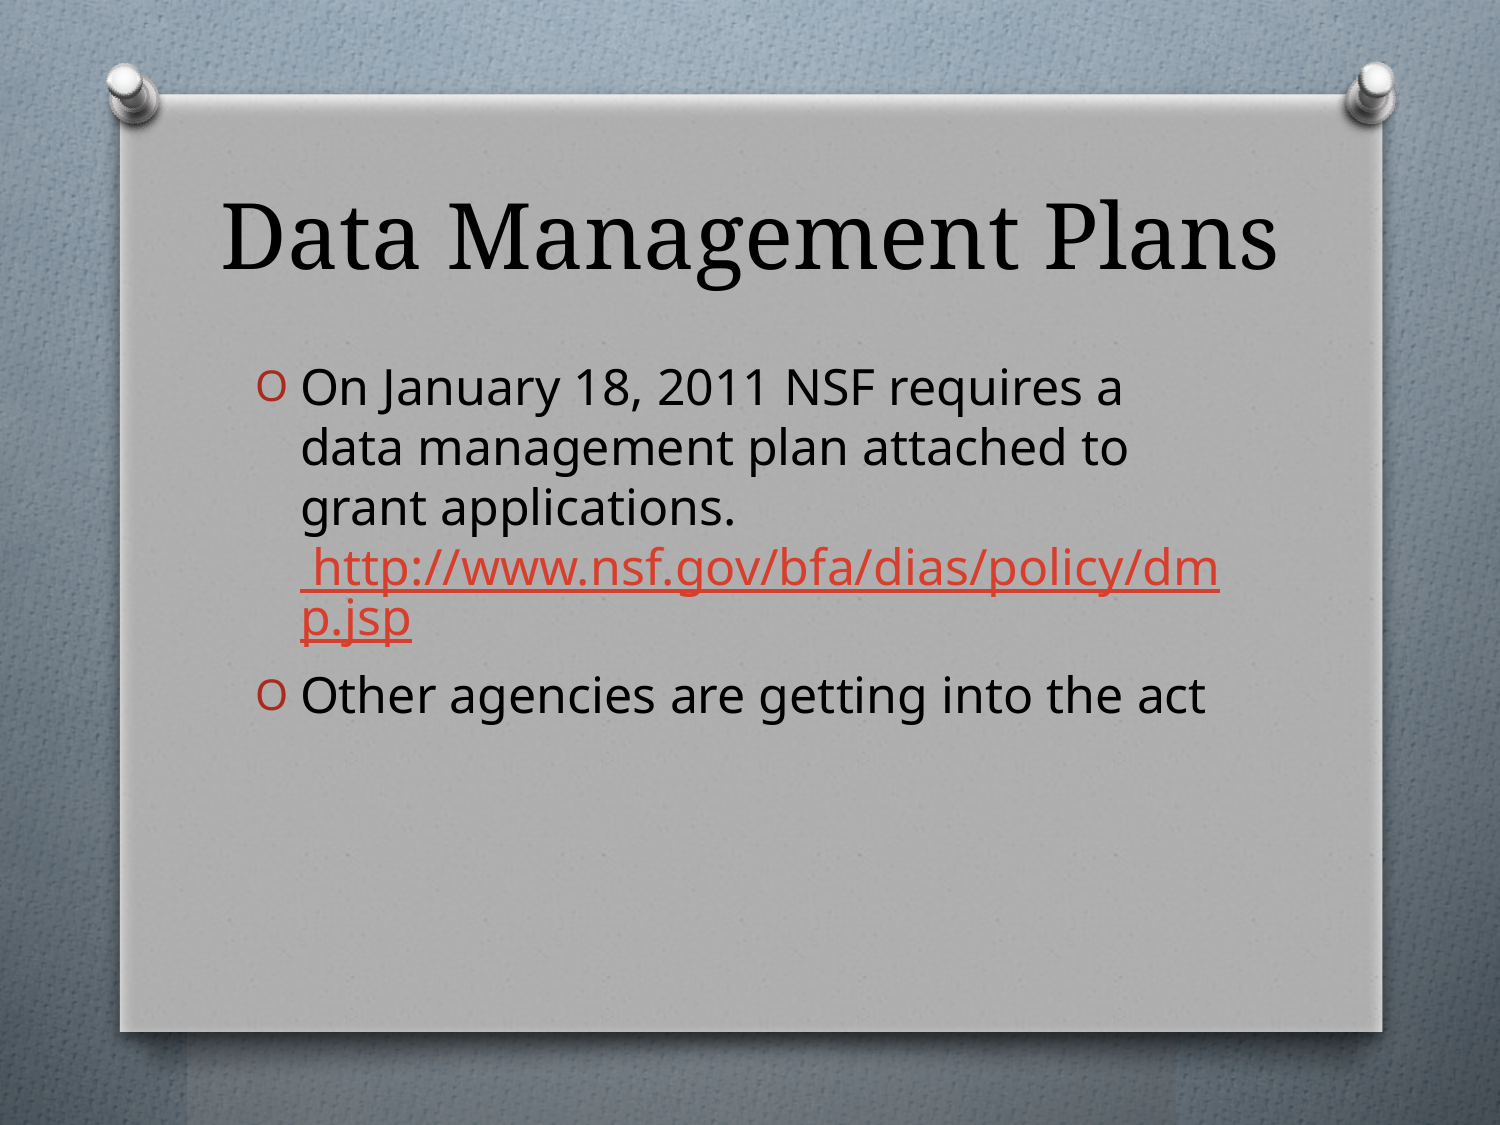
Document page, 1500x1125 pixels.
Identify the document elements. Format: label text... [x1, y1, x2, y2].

picture [1317, 35, 1439, 156]
title Data Management Plans [179, 134, 1323, 332]
picture [75, 29, 198, 153]
list On January 18, 2011 NSF requires a data management plan attached to grant applications. http://www.nsf.gov/bfa/dias/policy/dmp.jsp Other agencies are getting into the act [240, 347, 1257, 939]
